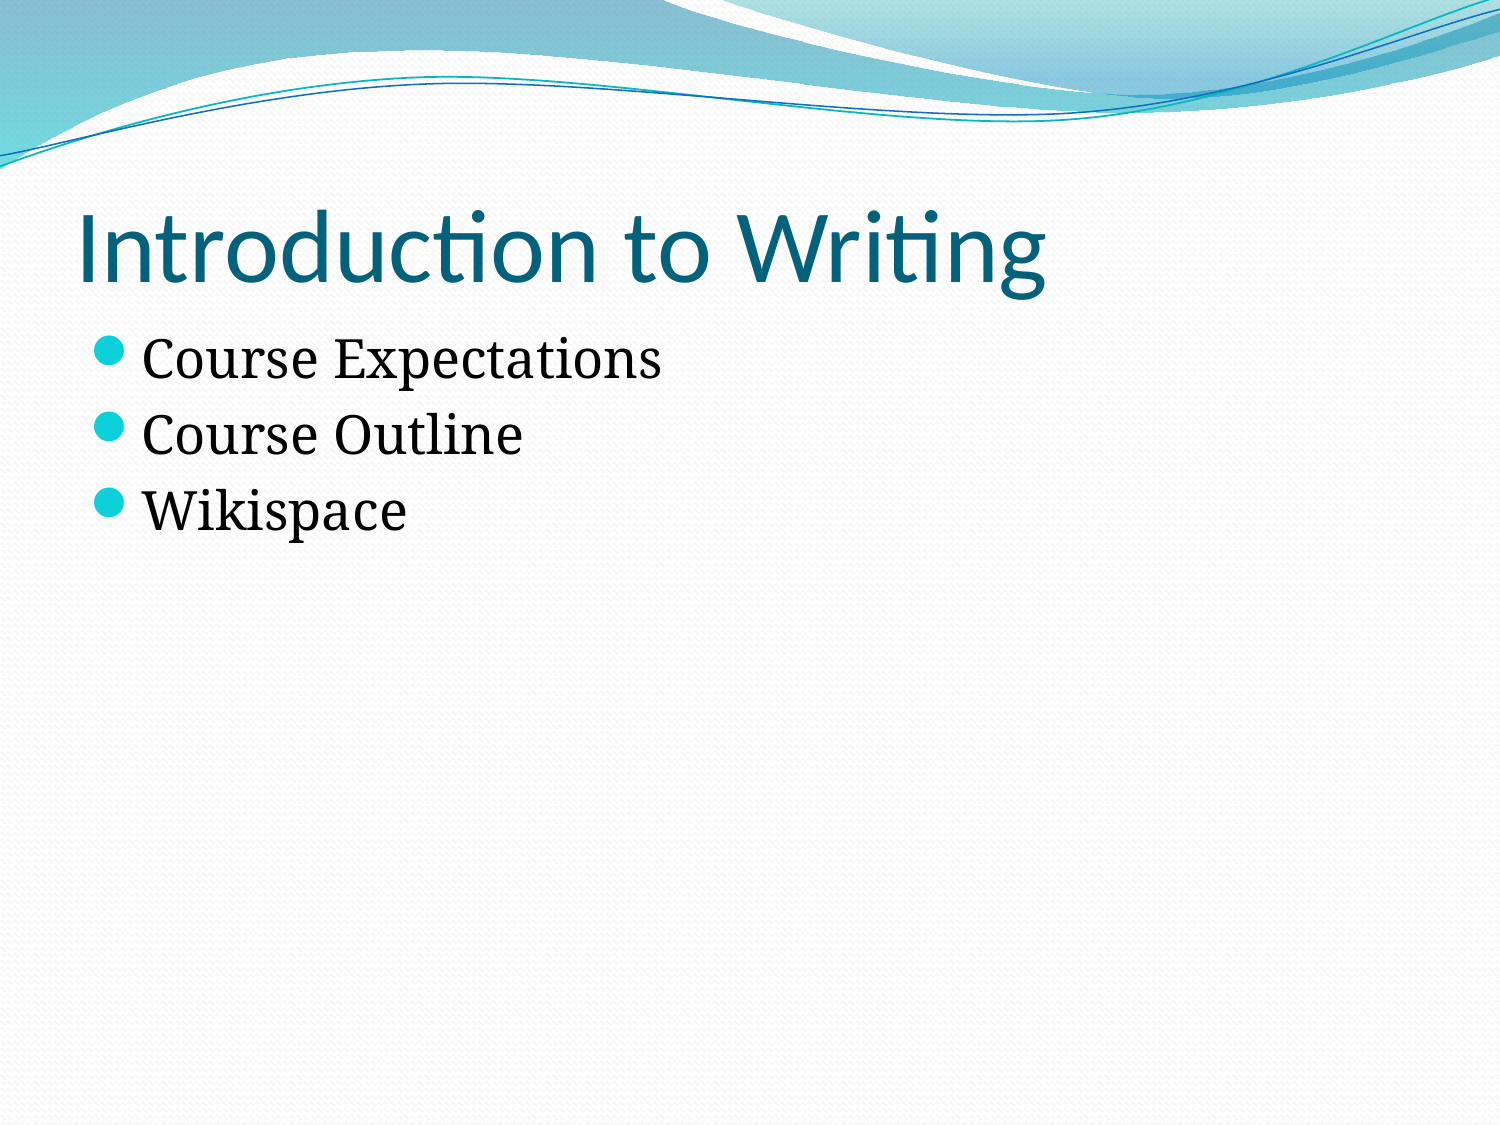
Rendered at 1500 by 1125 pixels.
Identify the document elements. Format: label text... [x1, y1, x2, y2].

title Introduction to Writing [75, 115, 1425, 303]
list Course Expectations Course Outline Wikispace [75, 317, 1425, 1038]
